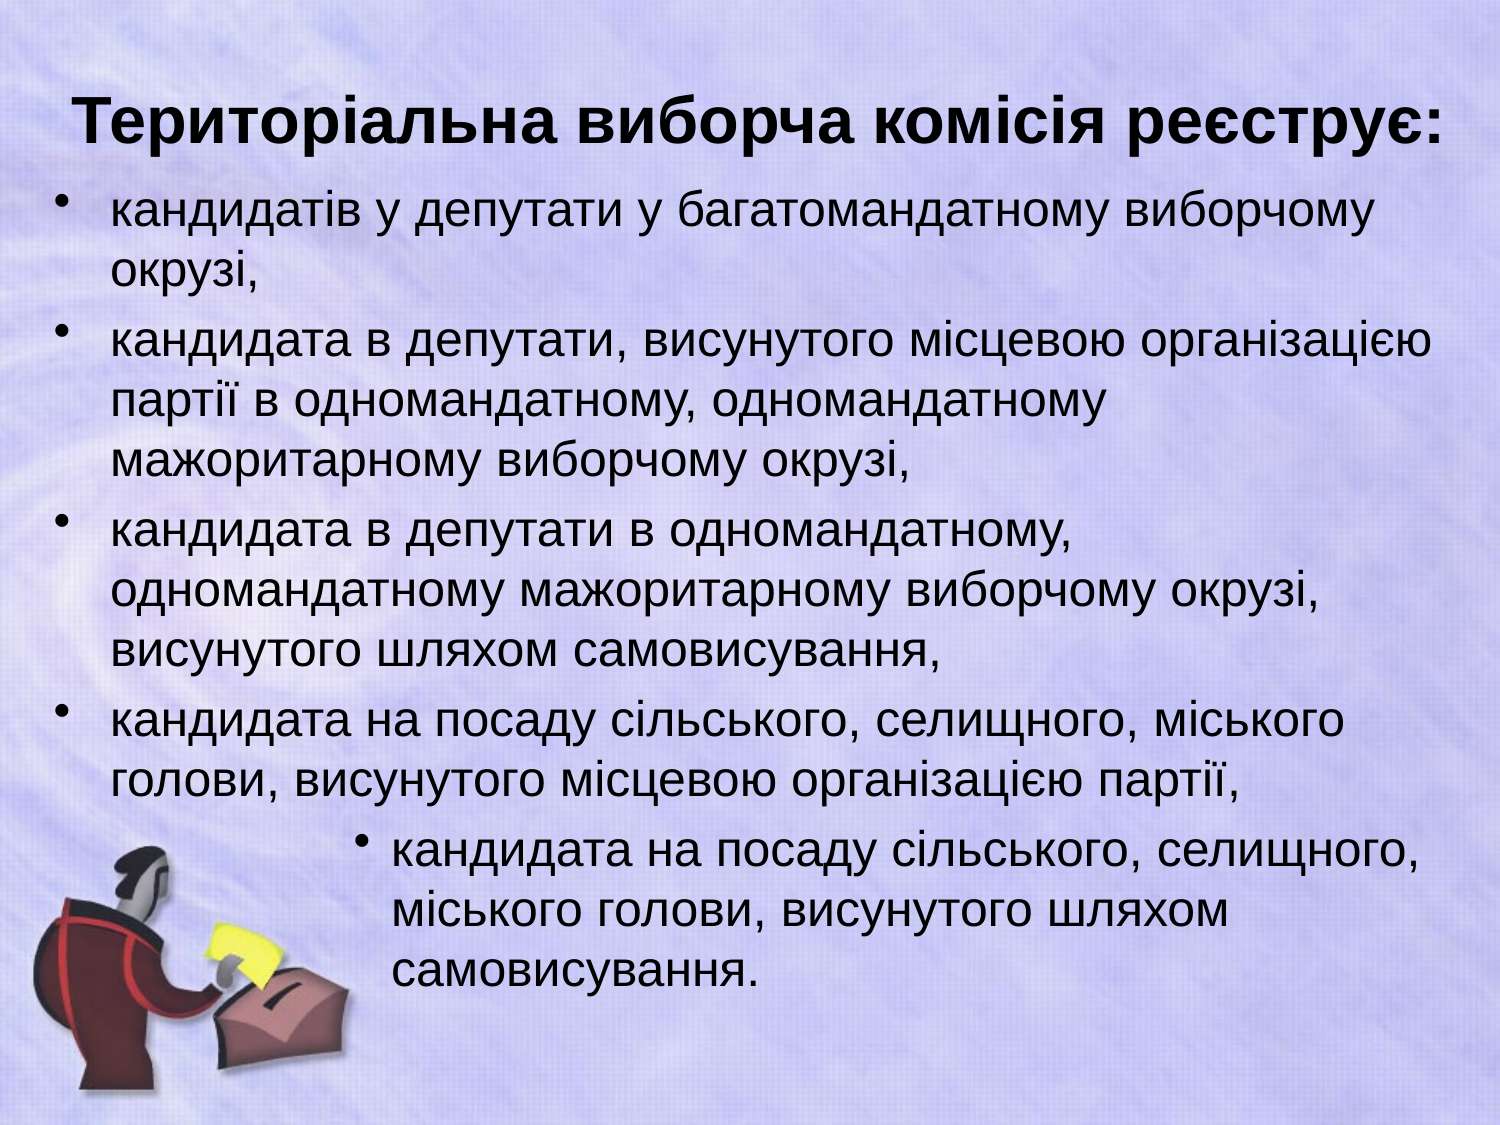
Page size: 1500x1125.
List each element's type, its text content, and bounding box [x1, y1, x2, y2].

list кандидатів у депутати у багатомандатному виборчому окрузі, кандидата в депутати, висунутого місцевою організацією партії в одномандатному, одномандатному мажоритарному виборчому окрузі, кандидата в депутати в одномандатному, одномандатному мажоритарному виборчому окрузі, висунутого шляхом самовисування, кандидата на посаду сільського, селищного, міського голови, висунутого місцевою організацією партії, кандидата на посаду сільського, селищного, міського голови, висунутого шляхом самовисування. [38, 168, 1480, 942]
title Територіальна виборча комісія реєструє: [38, 44, 1480, 165]
picture [0, 0, 1500, 1125]
